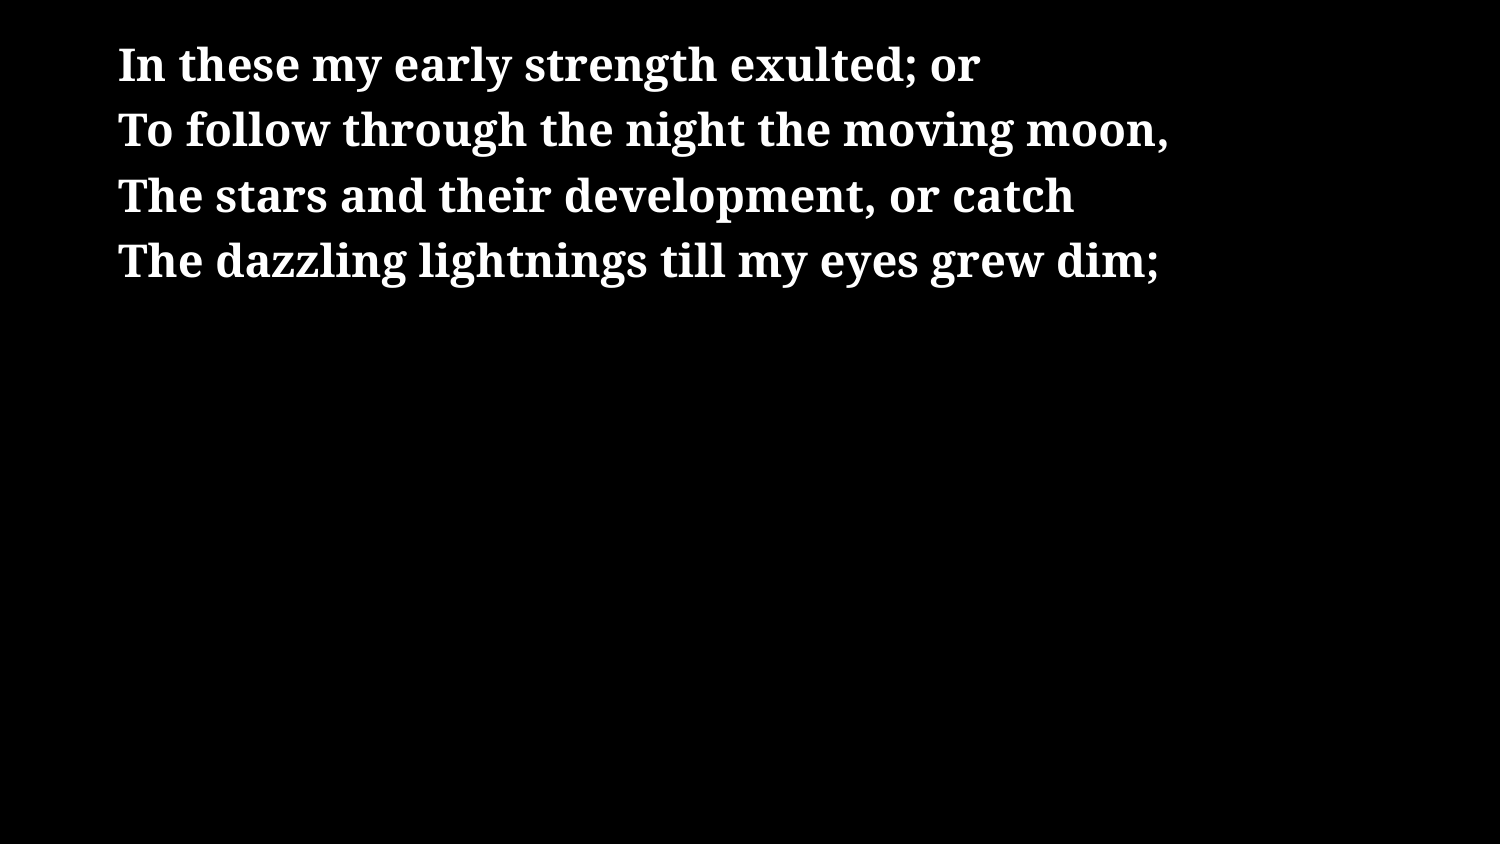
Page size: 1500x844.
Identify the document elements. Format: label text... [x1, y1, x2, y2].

title In these my early strength exulted; or To follow through the night the moving moon, The stars and their development, or catch The dazzling lightnings till my eyes grew dim; [103, 17, 1397, 299]
